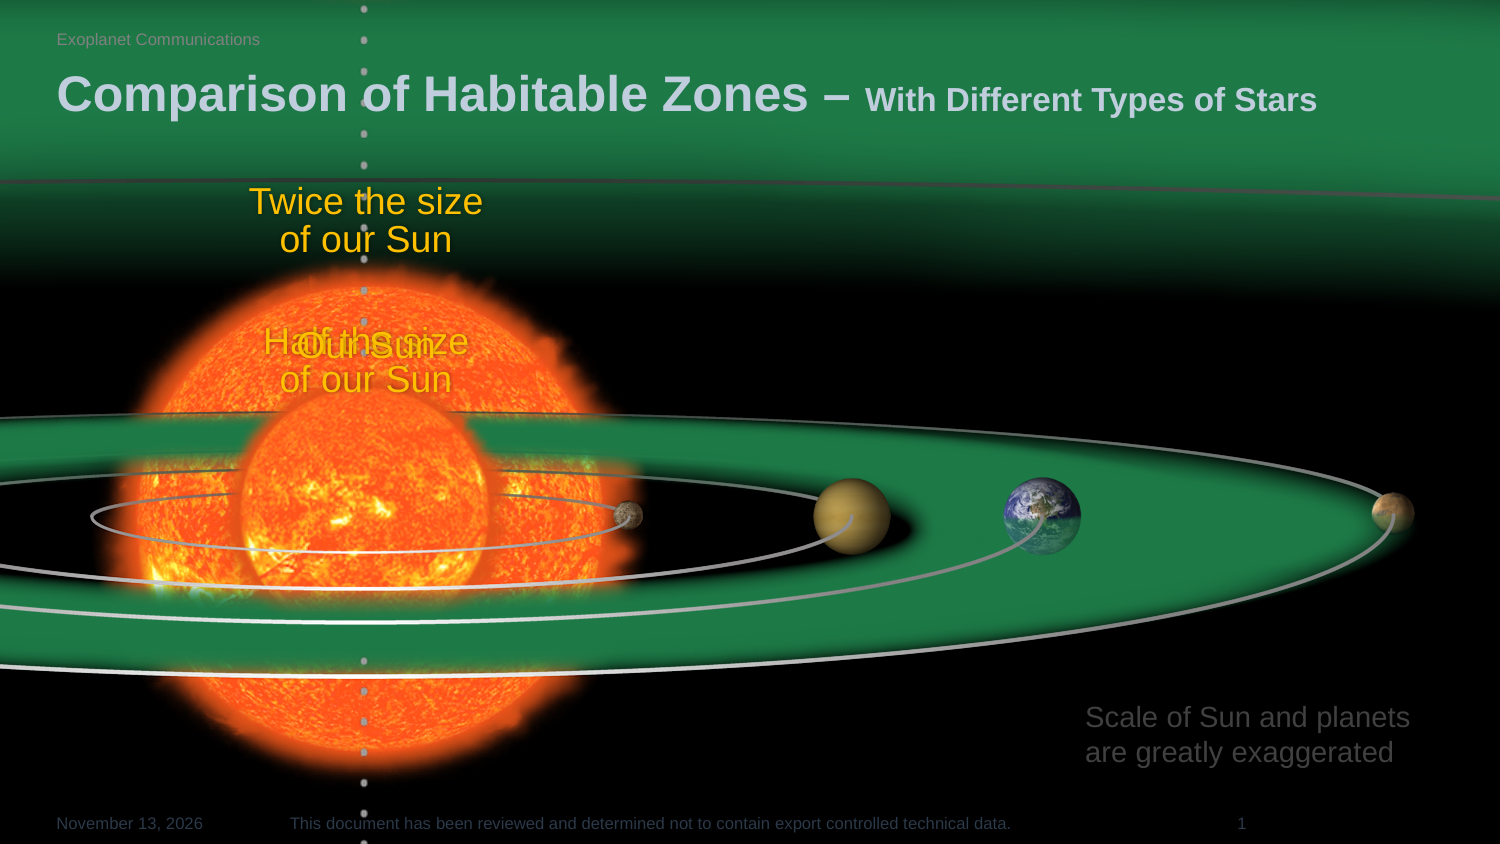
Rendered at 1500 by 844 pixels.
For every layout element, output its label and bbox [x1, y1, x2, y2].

text_box [758, 0, 1500, 114]
picture [0, 0, 1500, 844]
